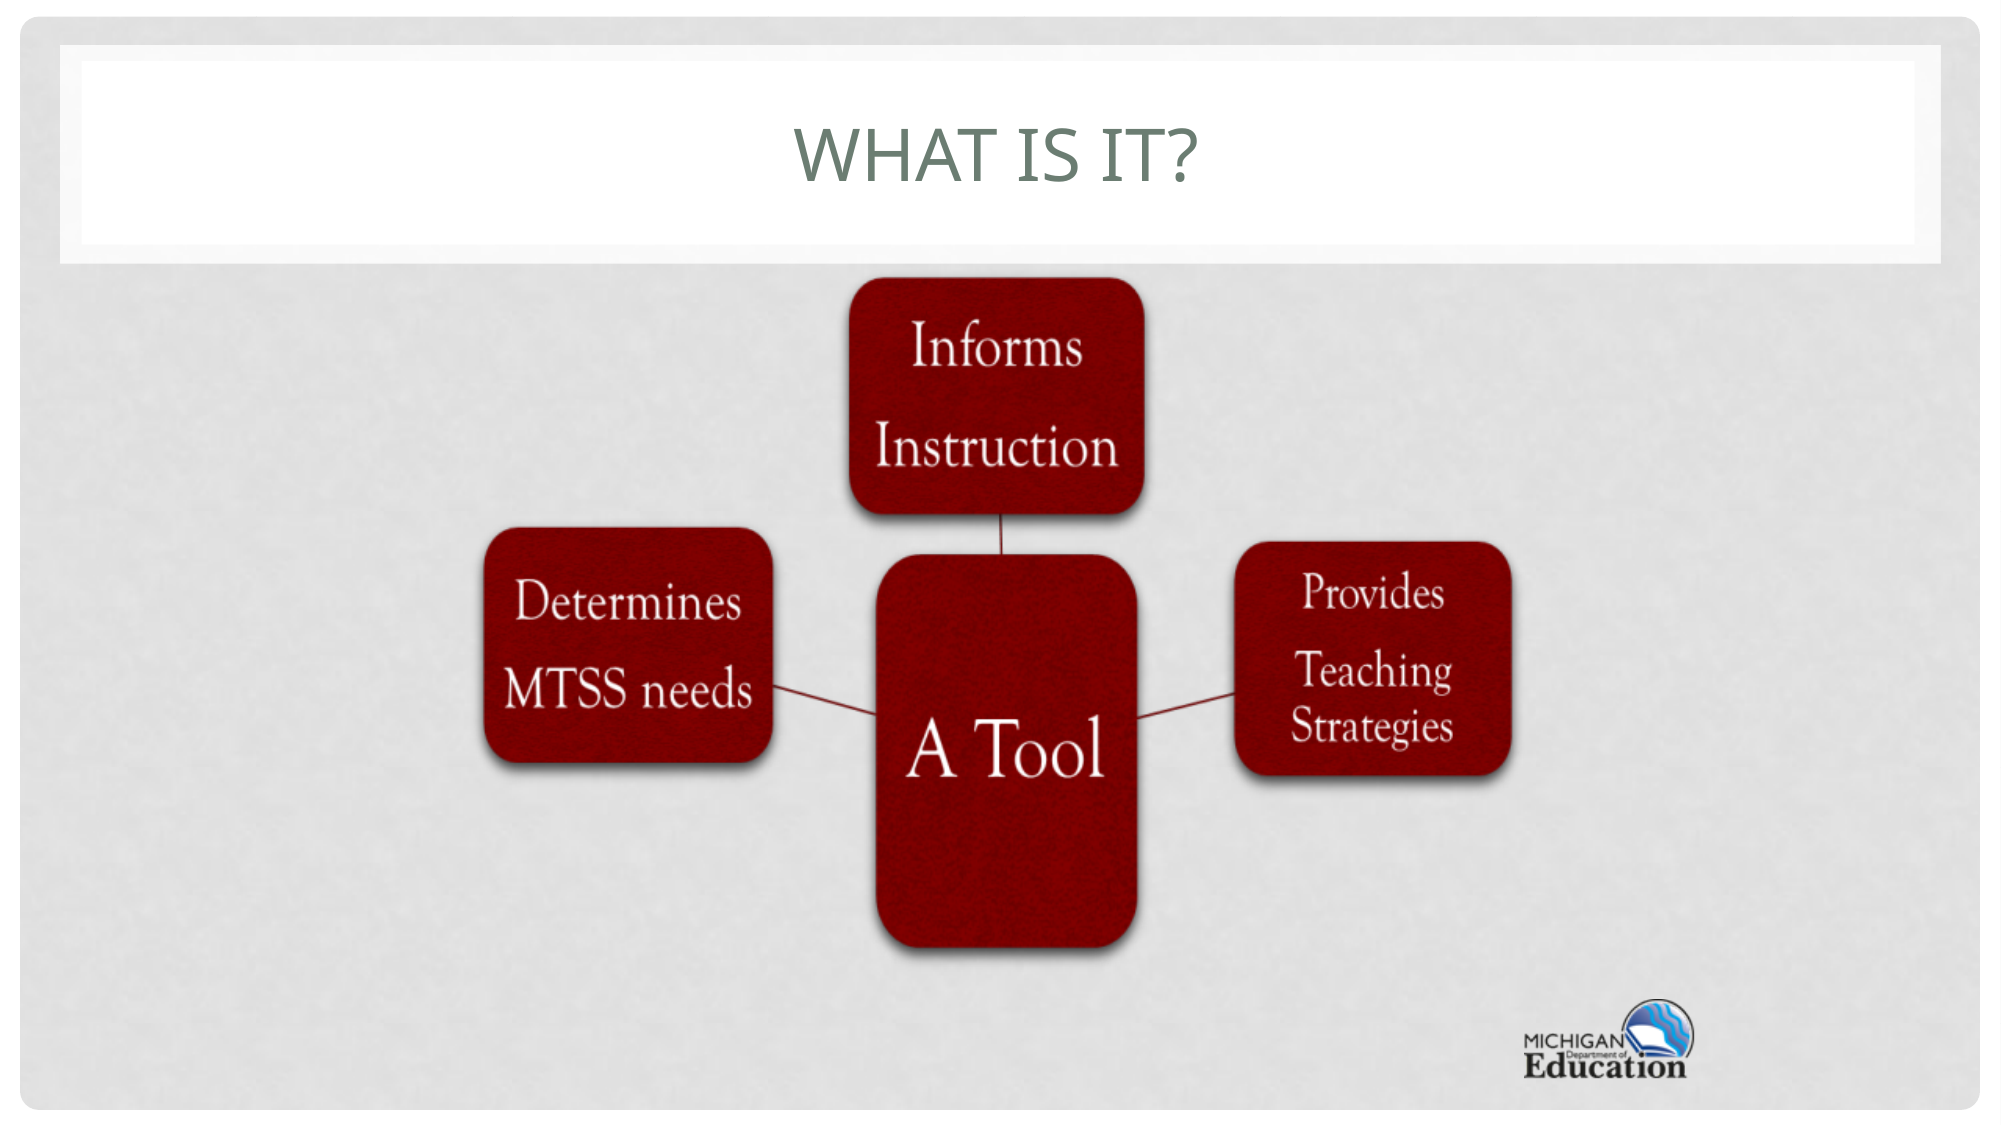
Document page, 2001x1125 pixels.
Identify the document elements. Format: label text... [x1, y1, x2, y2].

picture [1524, 999, 1696, 1080]
title What is it? [93, 66, 1900, 238]
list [399, 212, 1601, 996]
